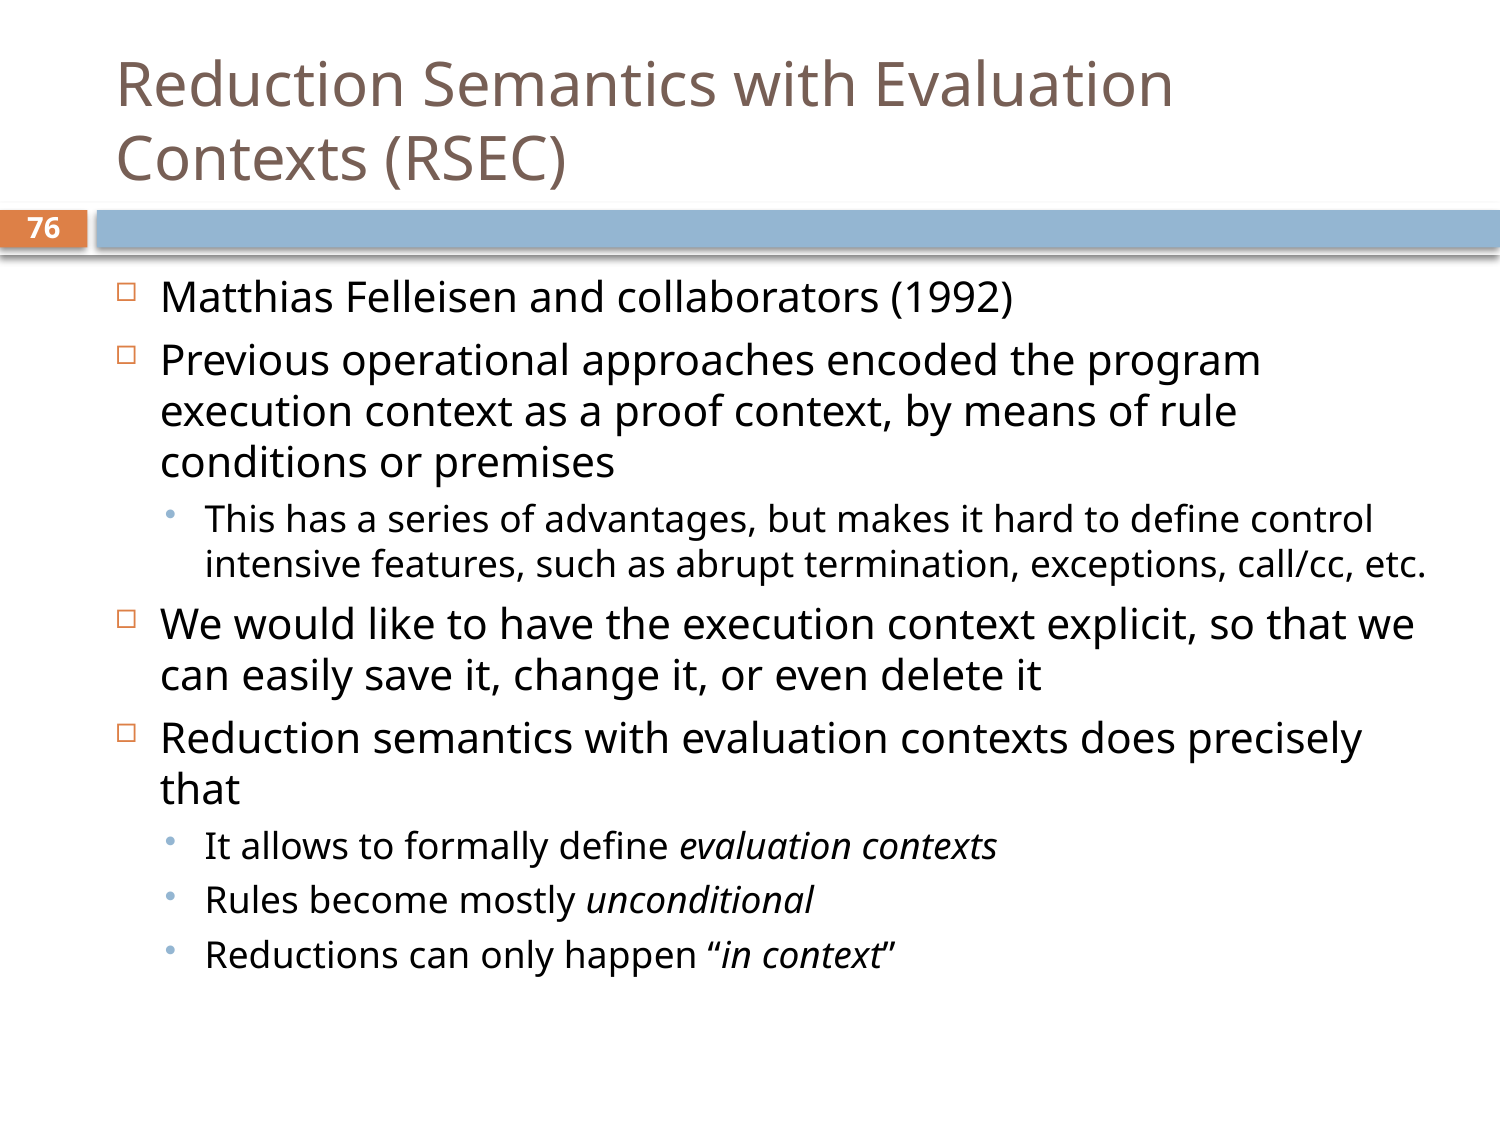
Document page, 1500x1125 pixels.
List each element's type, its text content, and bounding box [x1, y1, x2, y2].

title Reduction Semantics with Evaluation Contexts (RSEC) [100, 37, 1438, 200]
list Matthias Felleisen and collaborators (1992) Previous operational approaches encoded the program execution context as a proof context, by means of rule conditions or premises This has a series of advantages, but makes it hard to define control intensive features, such as abrupt termination, exceptions, call/cc, etc. We would like to have the execution context explicit, so that we can easily save it, change it, or even delete it Reduction semantics with evaluation contexts does precisely that It allows to formally define evaluation contexts Rules become mostly unconditional Reductions can only happen “in context” [100, 262, 1450, 1000]
slide_number 76 [0, 208, 88, 249]
